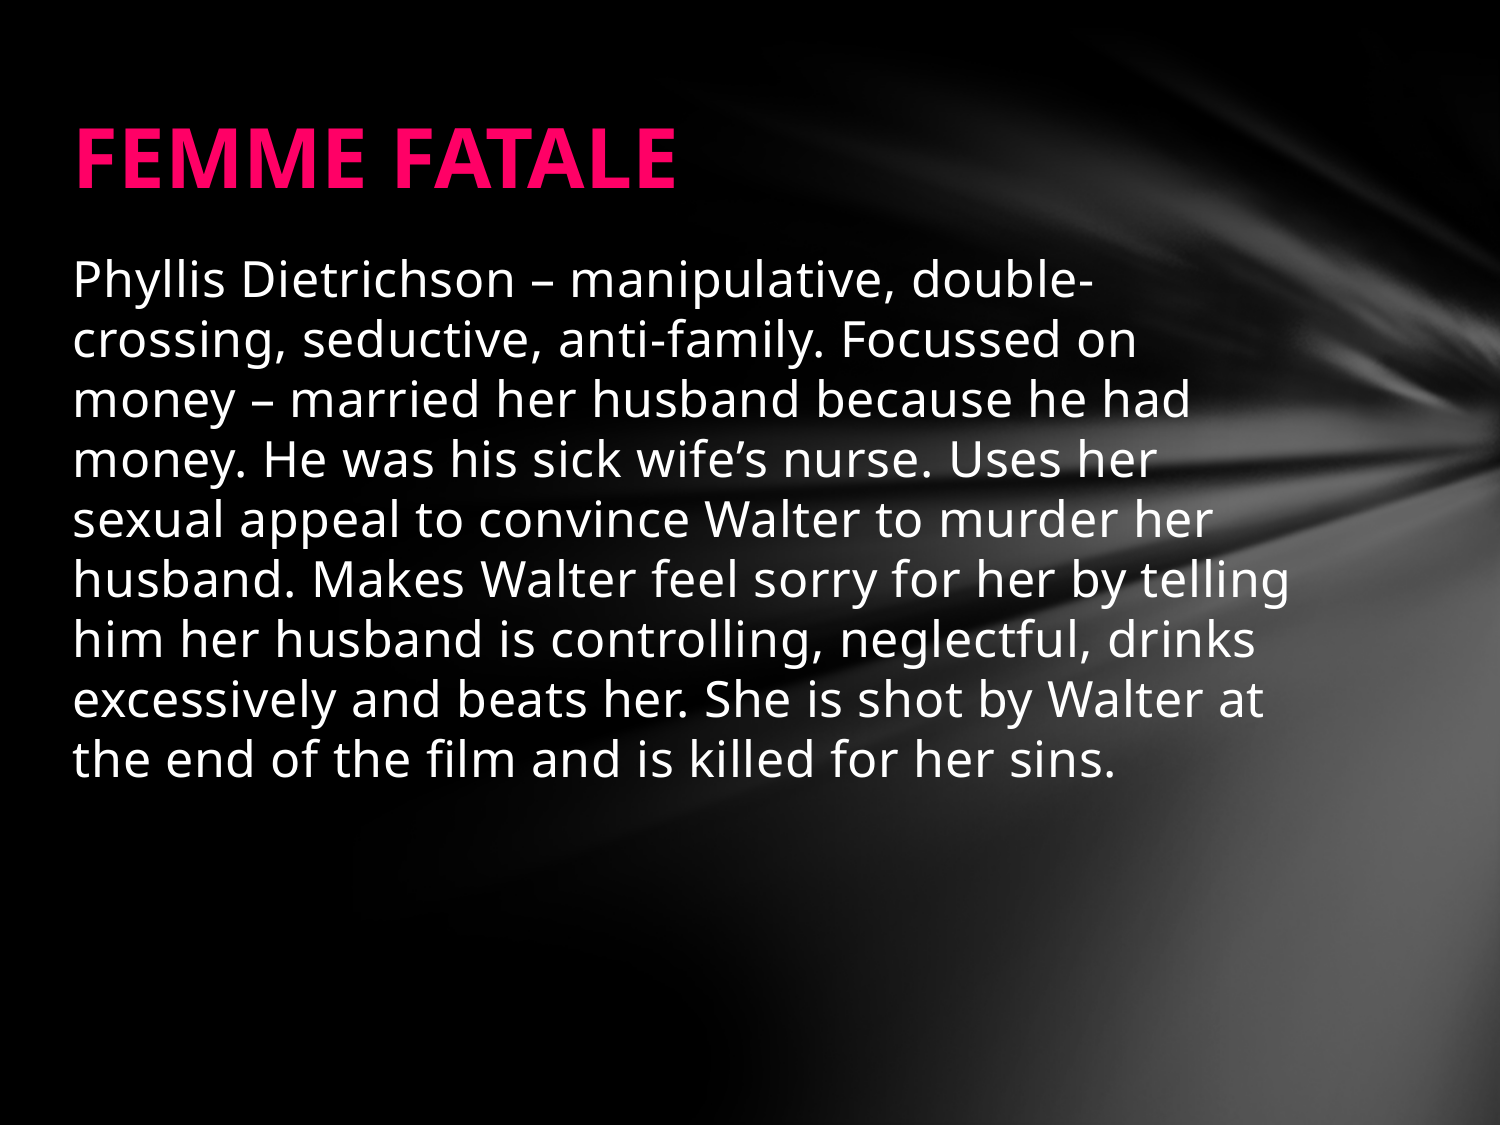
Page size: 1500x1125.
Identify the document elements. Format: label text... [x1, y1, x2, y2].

list Phyllis Dietrichson – manipulative, double-crossing, seductive, anti-family. Focussed on money – married her husband because he had money. He was his sick wife’s nurse. Uses her sexual appeal to convince Walter to murder her husband. Makes Walter feel sorry for her by telling him her husband is controlling, neglectful, drinks excessively and beats her. She is shot by Walter at the end of the film and is killed for her sins. [57, 239, 1318, 1015]
title FEMME FATALE [57, 37, 1318, 213]
